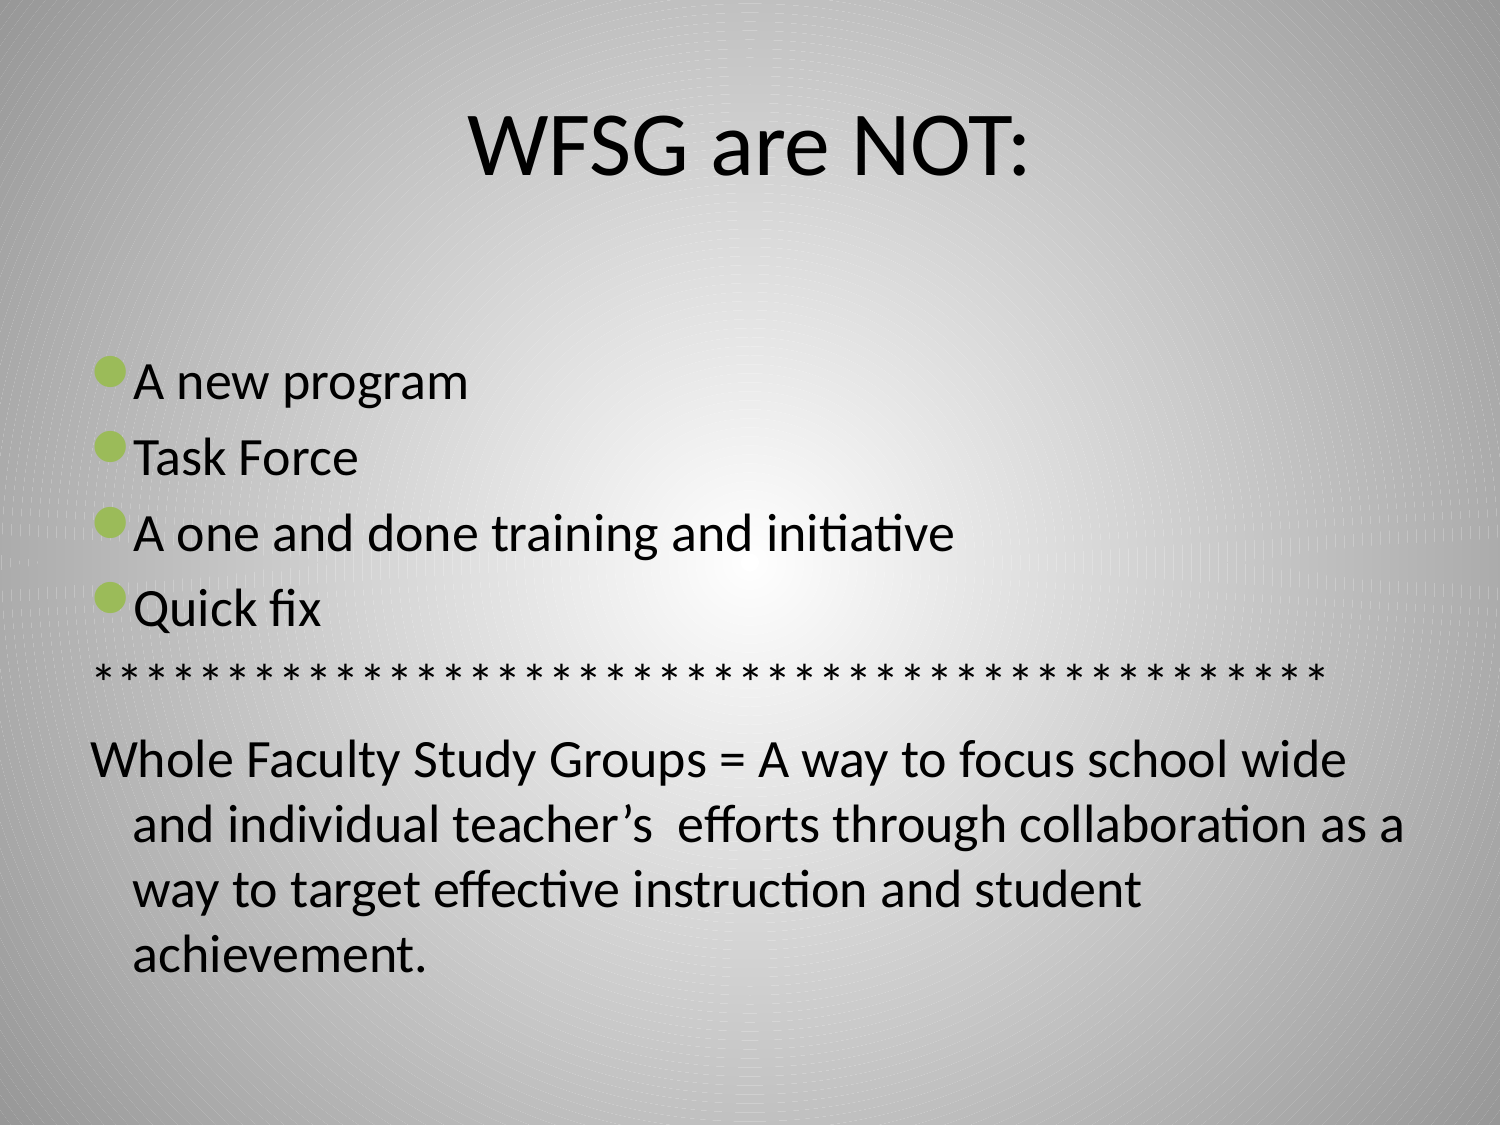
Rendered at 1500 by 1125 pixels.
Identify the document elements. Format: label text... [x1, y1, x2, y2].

list A new program Task Force A one and done training and initiative Quick fix ********************************************** Whole Faculty Study Groups = A way to focus school wide and individual teacher’s efforts through collaboration as a way to target effective instruction and student achievement. [75, 262, 1425, 1005]
title WFSG are NOT: [75, 45, 1425, 233]
